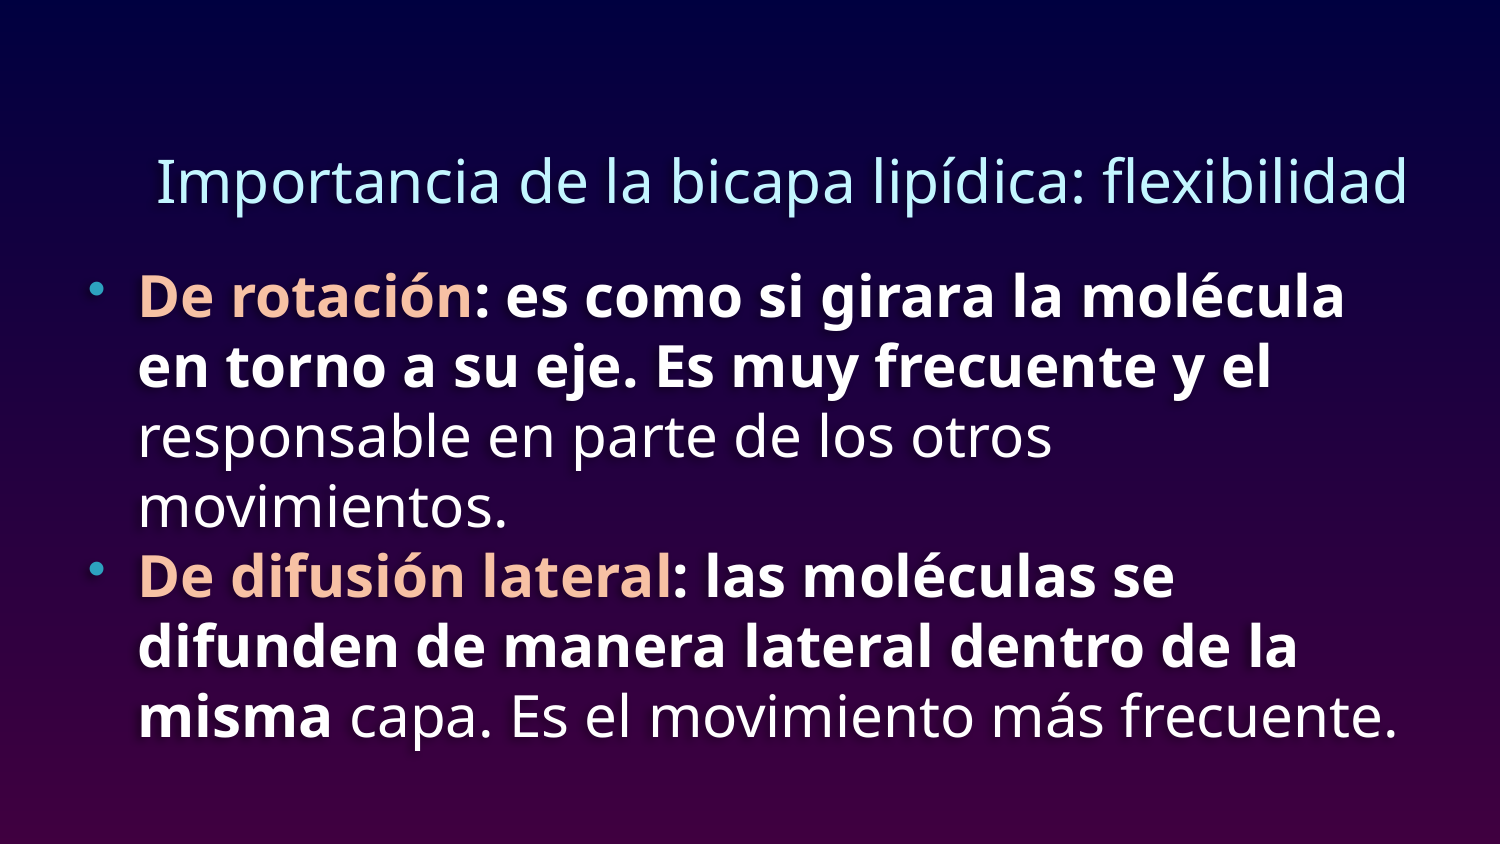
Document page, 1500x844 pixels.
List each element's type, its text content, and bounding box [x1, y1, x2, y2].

list De rotación: es como si girara la molécula en torno a su eje. Es muy frecuente y el responsable en parte de los otros movimientos. De difusión lateral: las moléculas se difunden de manera lateral dentro de la misma capa. Es el movimiento más frecuente. [75, 228, 1425, 739]
title Importancia de la bicapa lipídica: flexibilidad [75, 82, 1425, 223]
